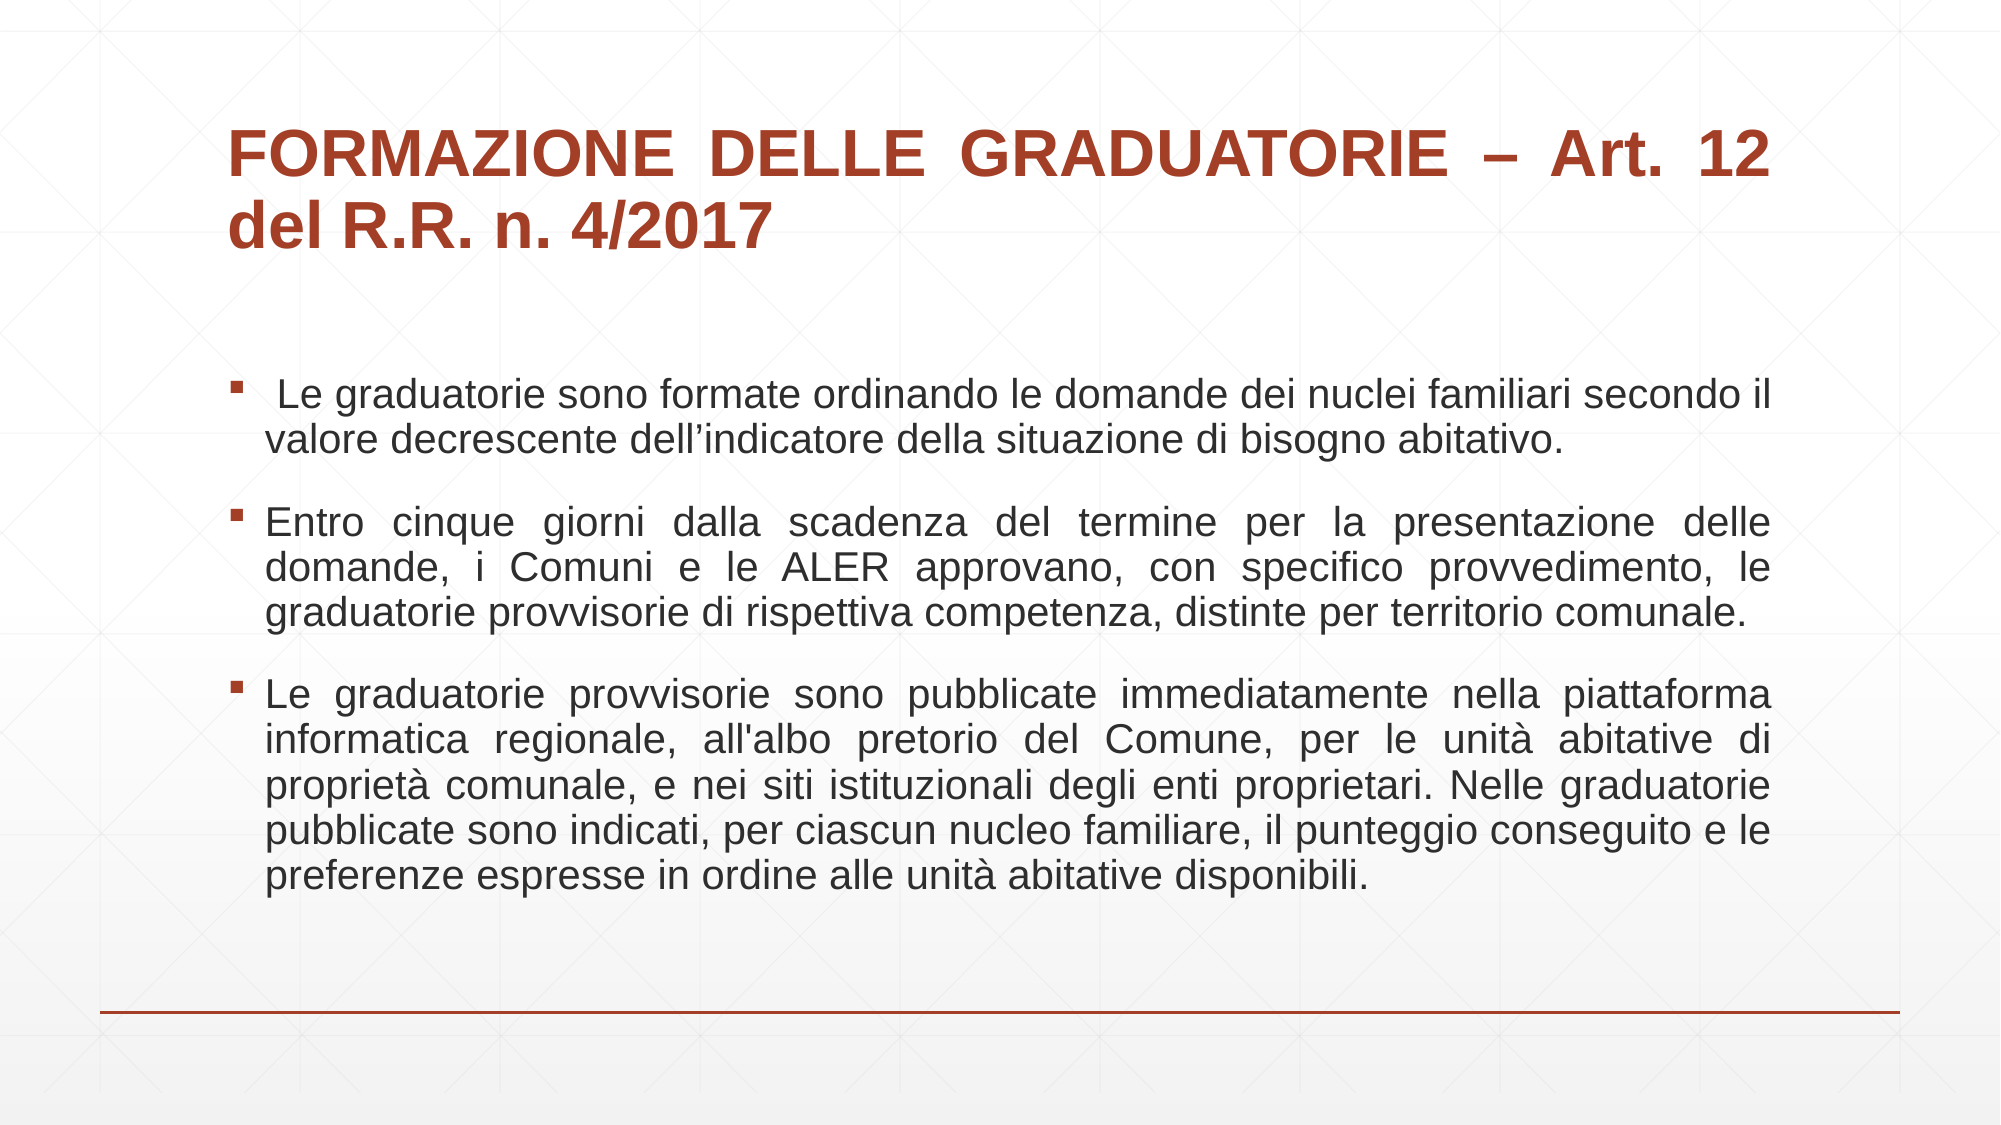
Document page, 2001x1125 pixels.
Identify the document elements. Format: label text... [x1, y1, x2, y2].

list Le graduatorie sono formate ordinando le domande dei nuclei familiari secondo il valore decrescente dell’indicatore della situazione di bisogno abitativo. Entro cinque giorni dalla scadenza del termine per la presentazione delle domande, i Comuni e le ALER approvano, con specifico provvedimento, le graduatorie provvisorie di rispettiva competenza, distinte per territorio comunale. Le graduatorie provvisorie sono pubblicate immediatamente nella piattaforma informatica regionale, all'albo pretorio del Comune, per le unità abitative di proprietà comunale, e nei siti istituzionali degli enti proprietari. Nelle graduatorie pubblicate sono indicati, per ciascun nucleo familiare, il punteggio conseguito e le preferenze espresse in ordine alle unità abitative disponibili. [212, 270, 1788, 991]
title FORMAZIONE DELLE GRADUATORIE – Art. 12 del R.R. n. 4/2017 [212, 82, 1788, 270]
